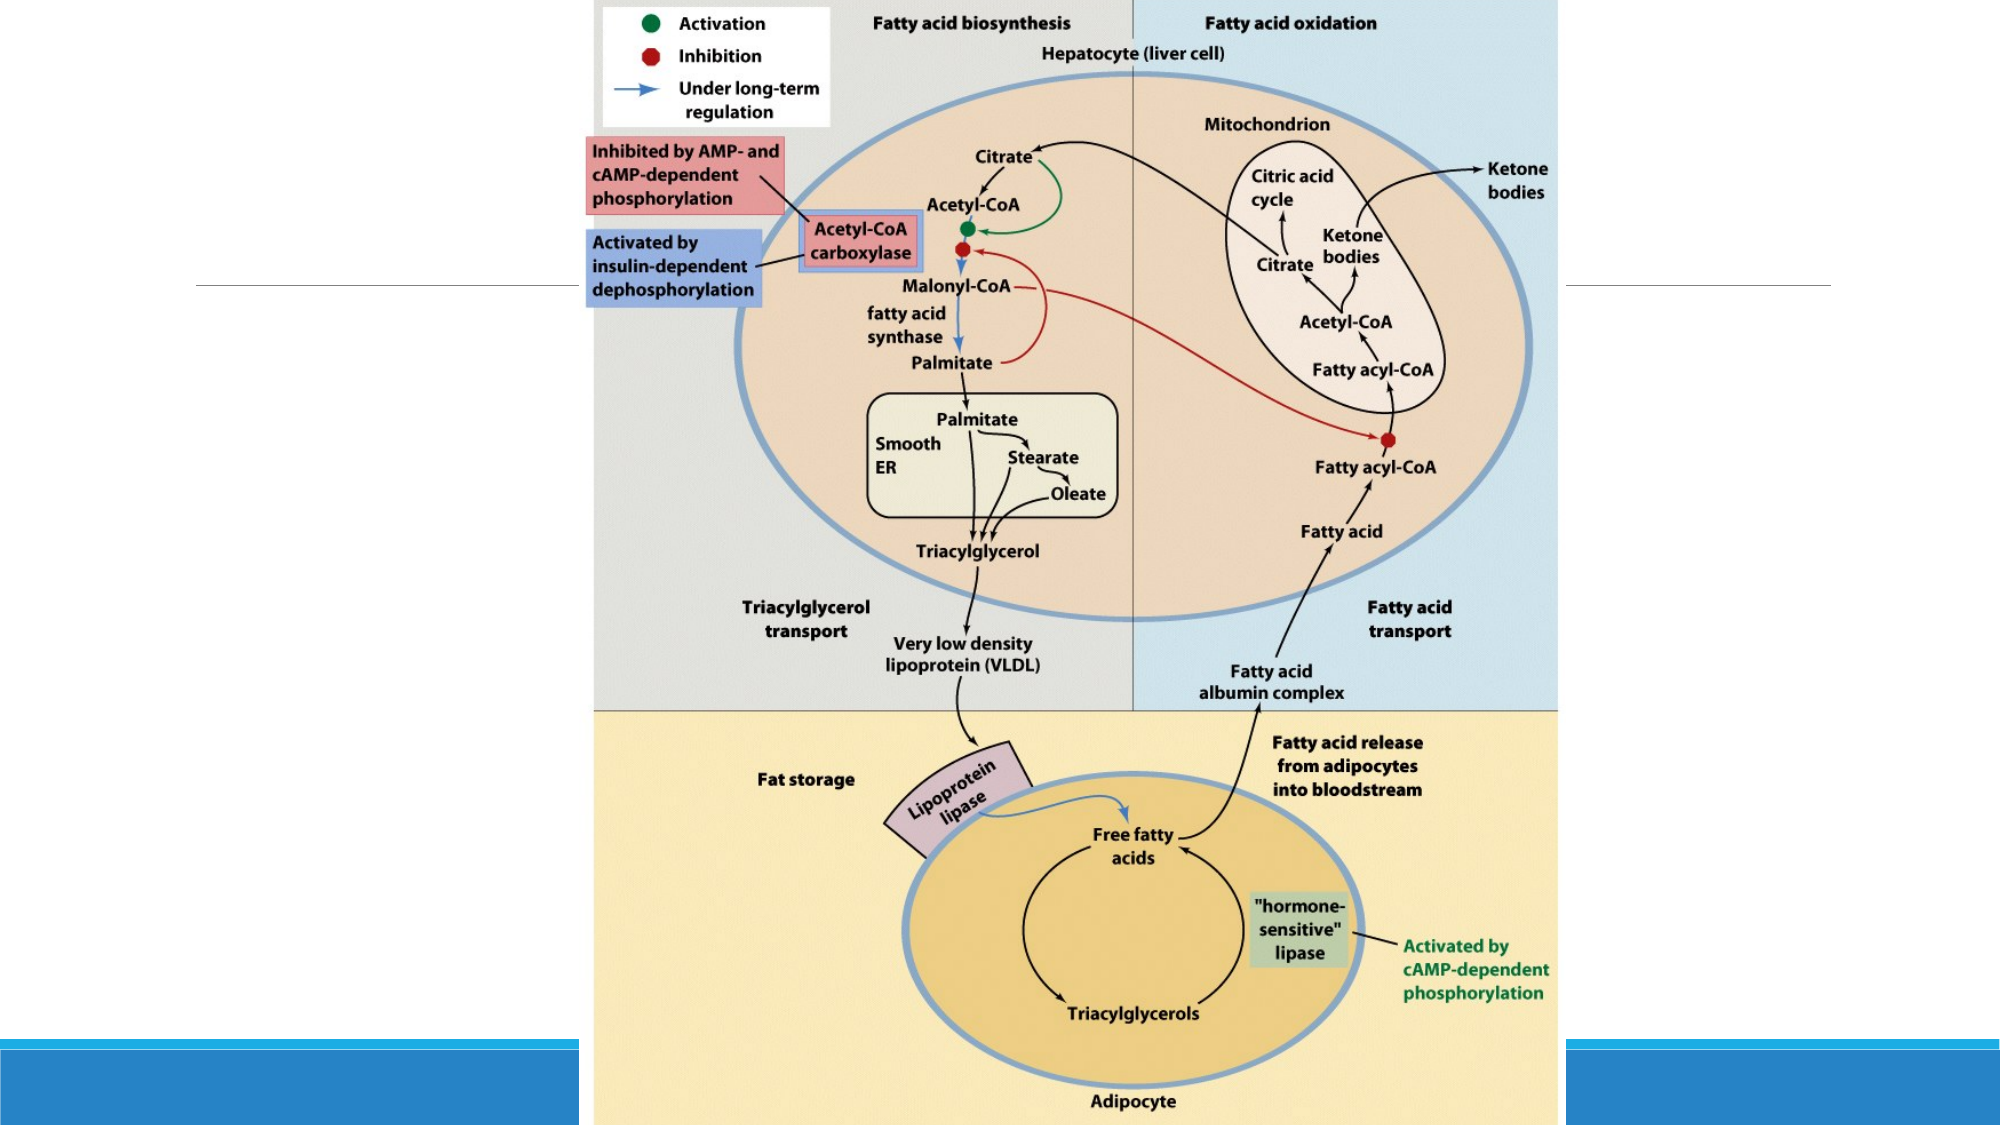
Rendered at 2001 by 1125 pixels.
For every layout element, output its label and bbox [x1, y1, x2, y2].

picture [578, 0, 1567, 1125]
